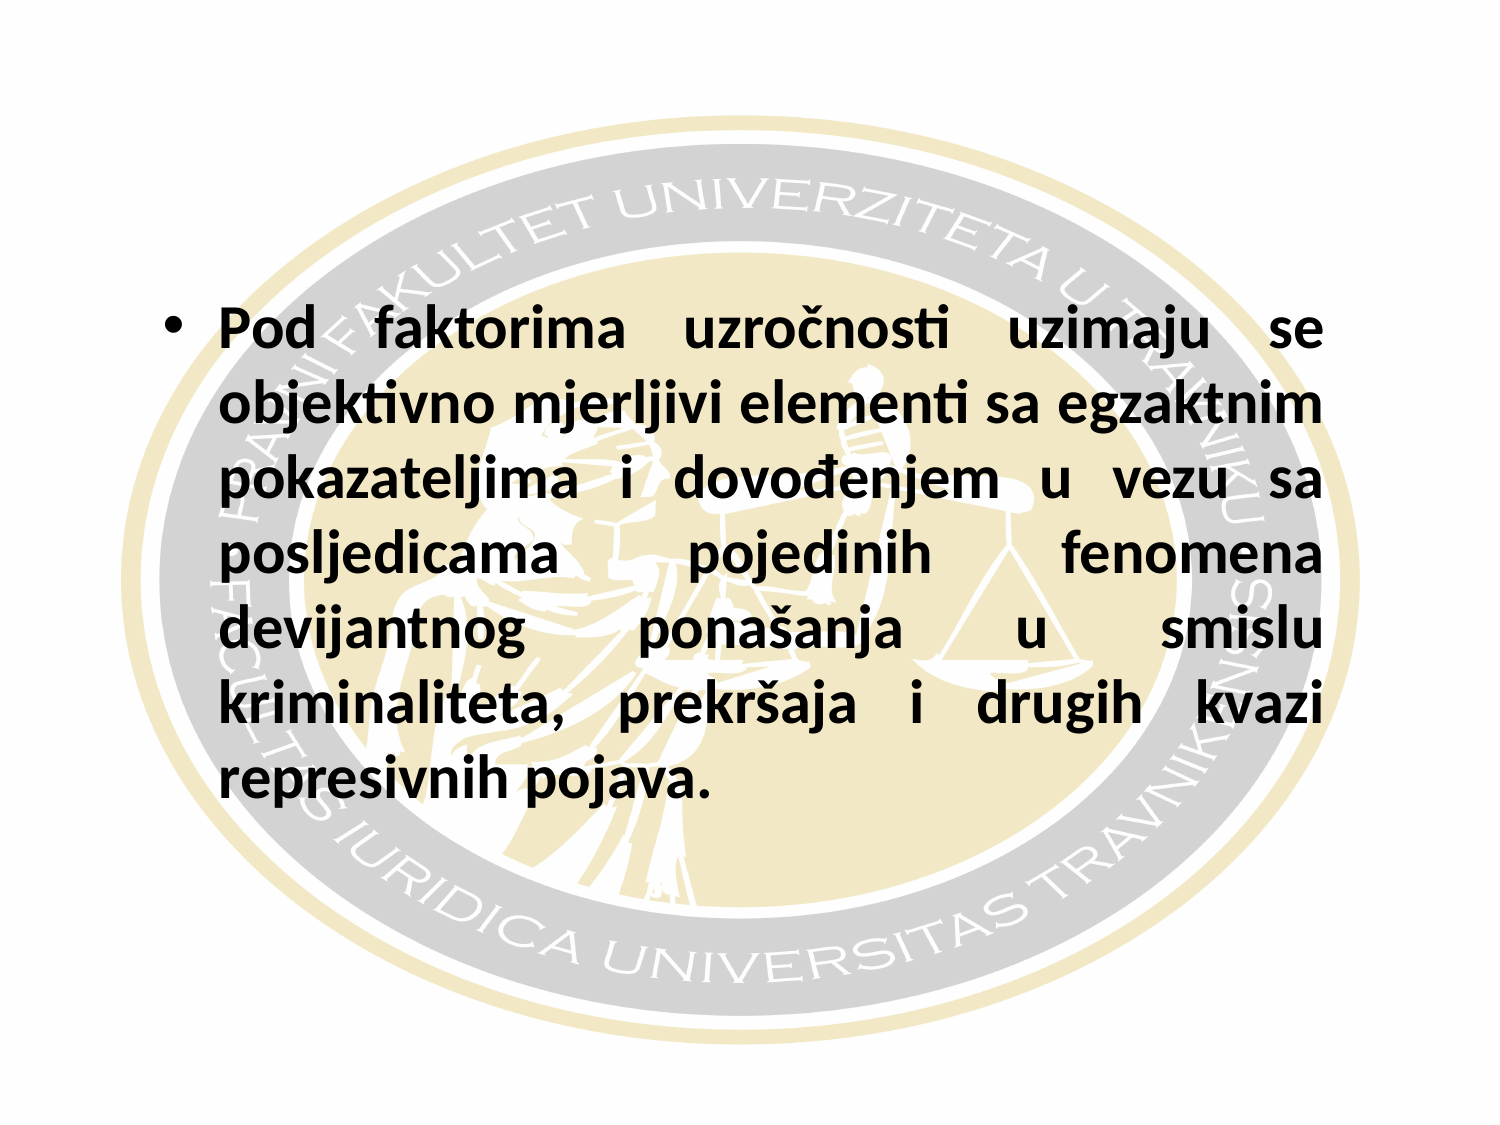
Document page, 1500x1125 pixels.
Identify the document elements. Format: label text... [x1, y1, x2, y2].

list Pod faktorima uzročnosti uzimaju se objektivno mjerljivi elementi sa egzaktnim pokazateljima i dovođenjem u vezu sa posljedicama pojedinih fenomena devijantnog ponašanja u smislu kriminaliteta, prekršaja i drugih kvazi represivnih pojava. [147, 278, 1341, 1005]
